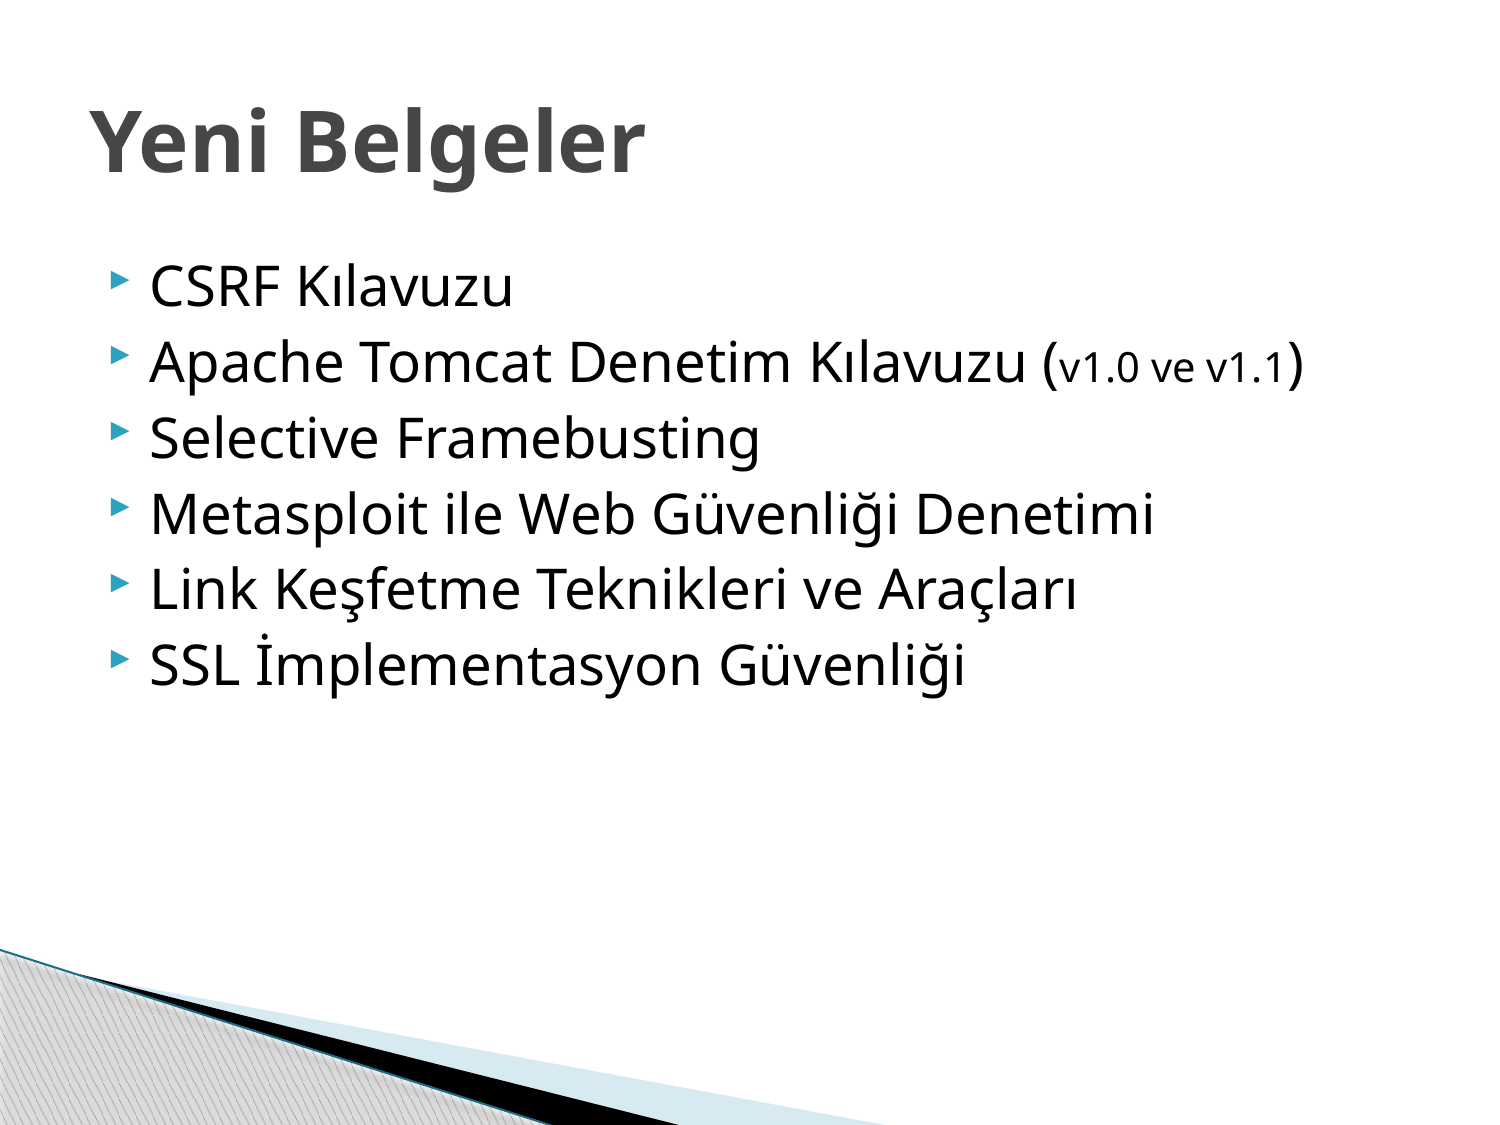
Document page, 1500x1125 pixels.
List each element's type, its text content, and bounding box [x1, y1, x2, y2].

list CSRF Kılavuzu Apache Tomcat Denetim Kılavuzu (v1.0 ve v1.1) Selective Framebusting Metasploit ile Web Güvenliği Denetimi Link Keşfetme Teknikleri ve Araçları SSL İmplementasyon Güvenliği [75, 243, 1425, 986]
title Yeni Belgeler [75, 45, 1425, 233]
